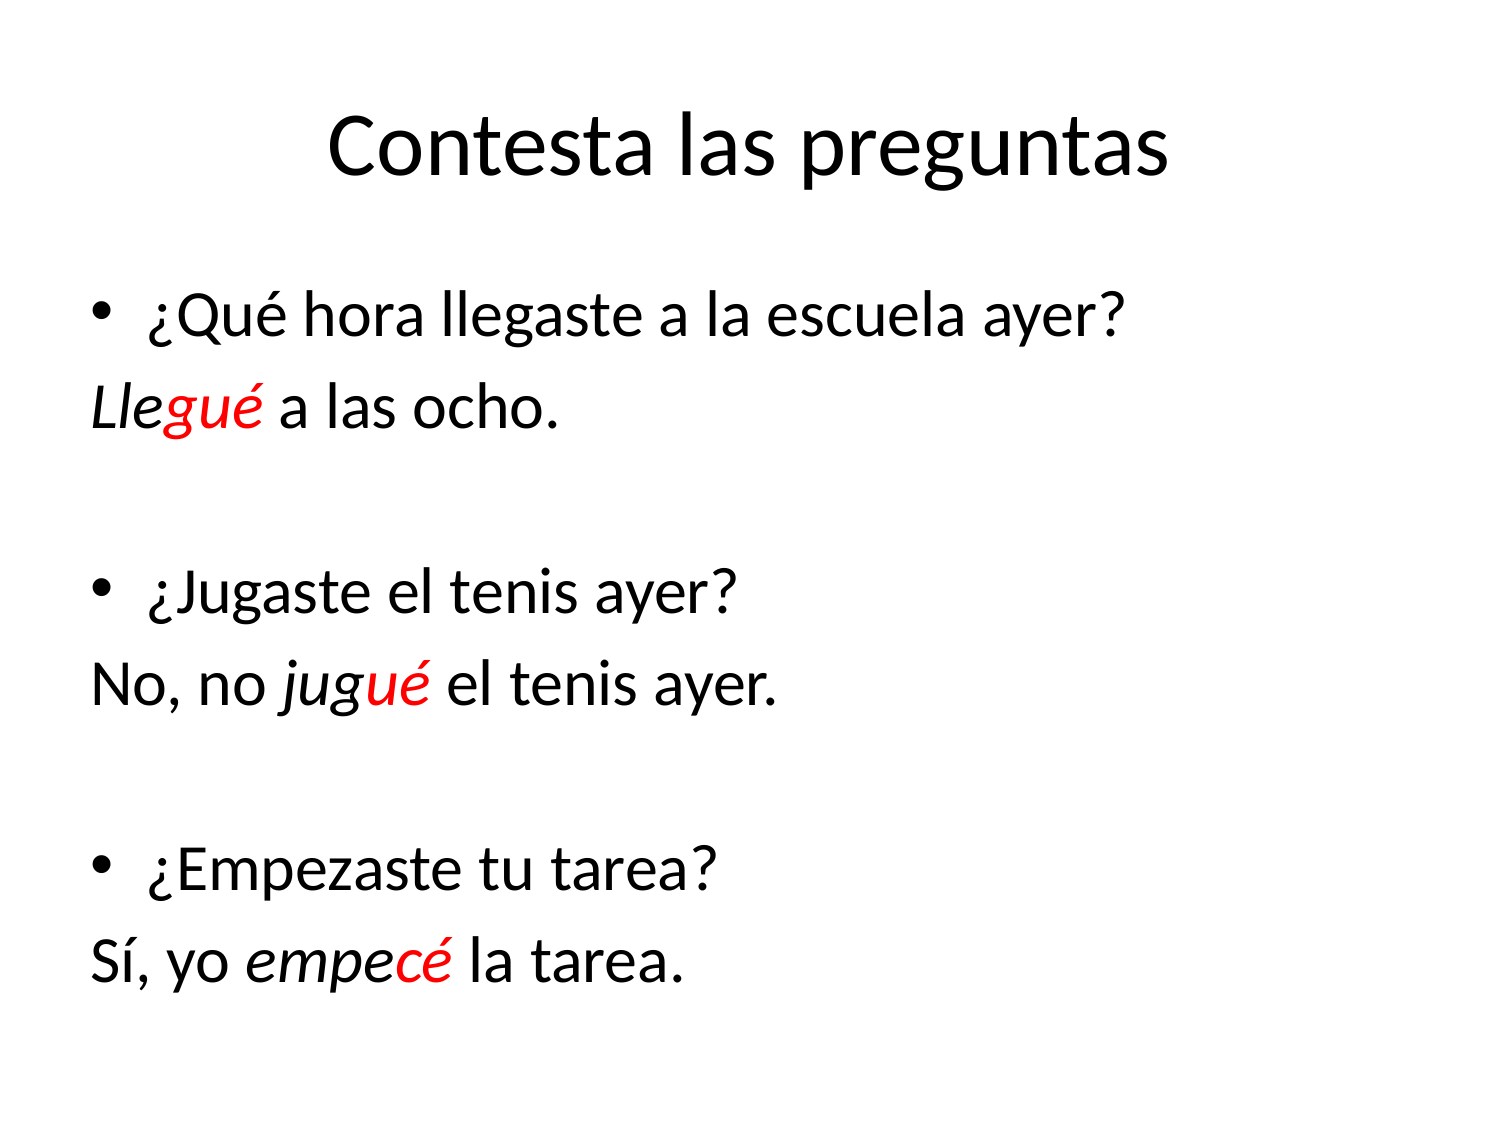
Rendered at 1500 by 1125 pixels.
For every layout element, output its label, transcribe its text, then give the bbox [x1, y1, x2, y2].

title Contesta las preguntas [75, 45, 1425, 233]
list ¿Qué hora llegaste a la escuela ayer? Llegué a las ocho. ¿Jugaste el tenis ayer? No, no jugué el tenis ayer. ¿Empezaste tu tarea? Sí, yo empecé la tarea. [75, 262, 1425, 1005]
